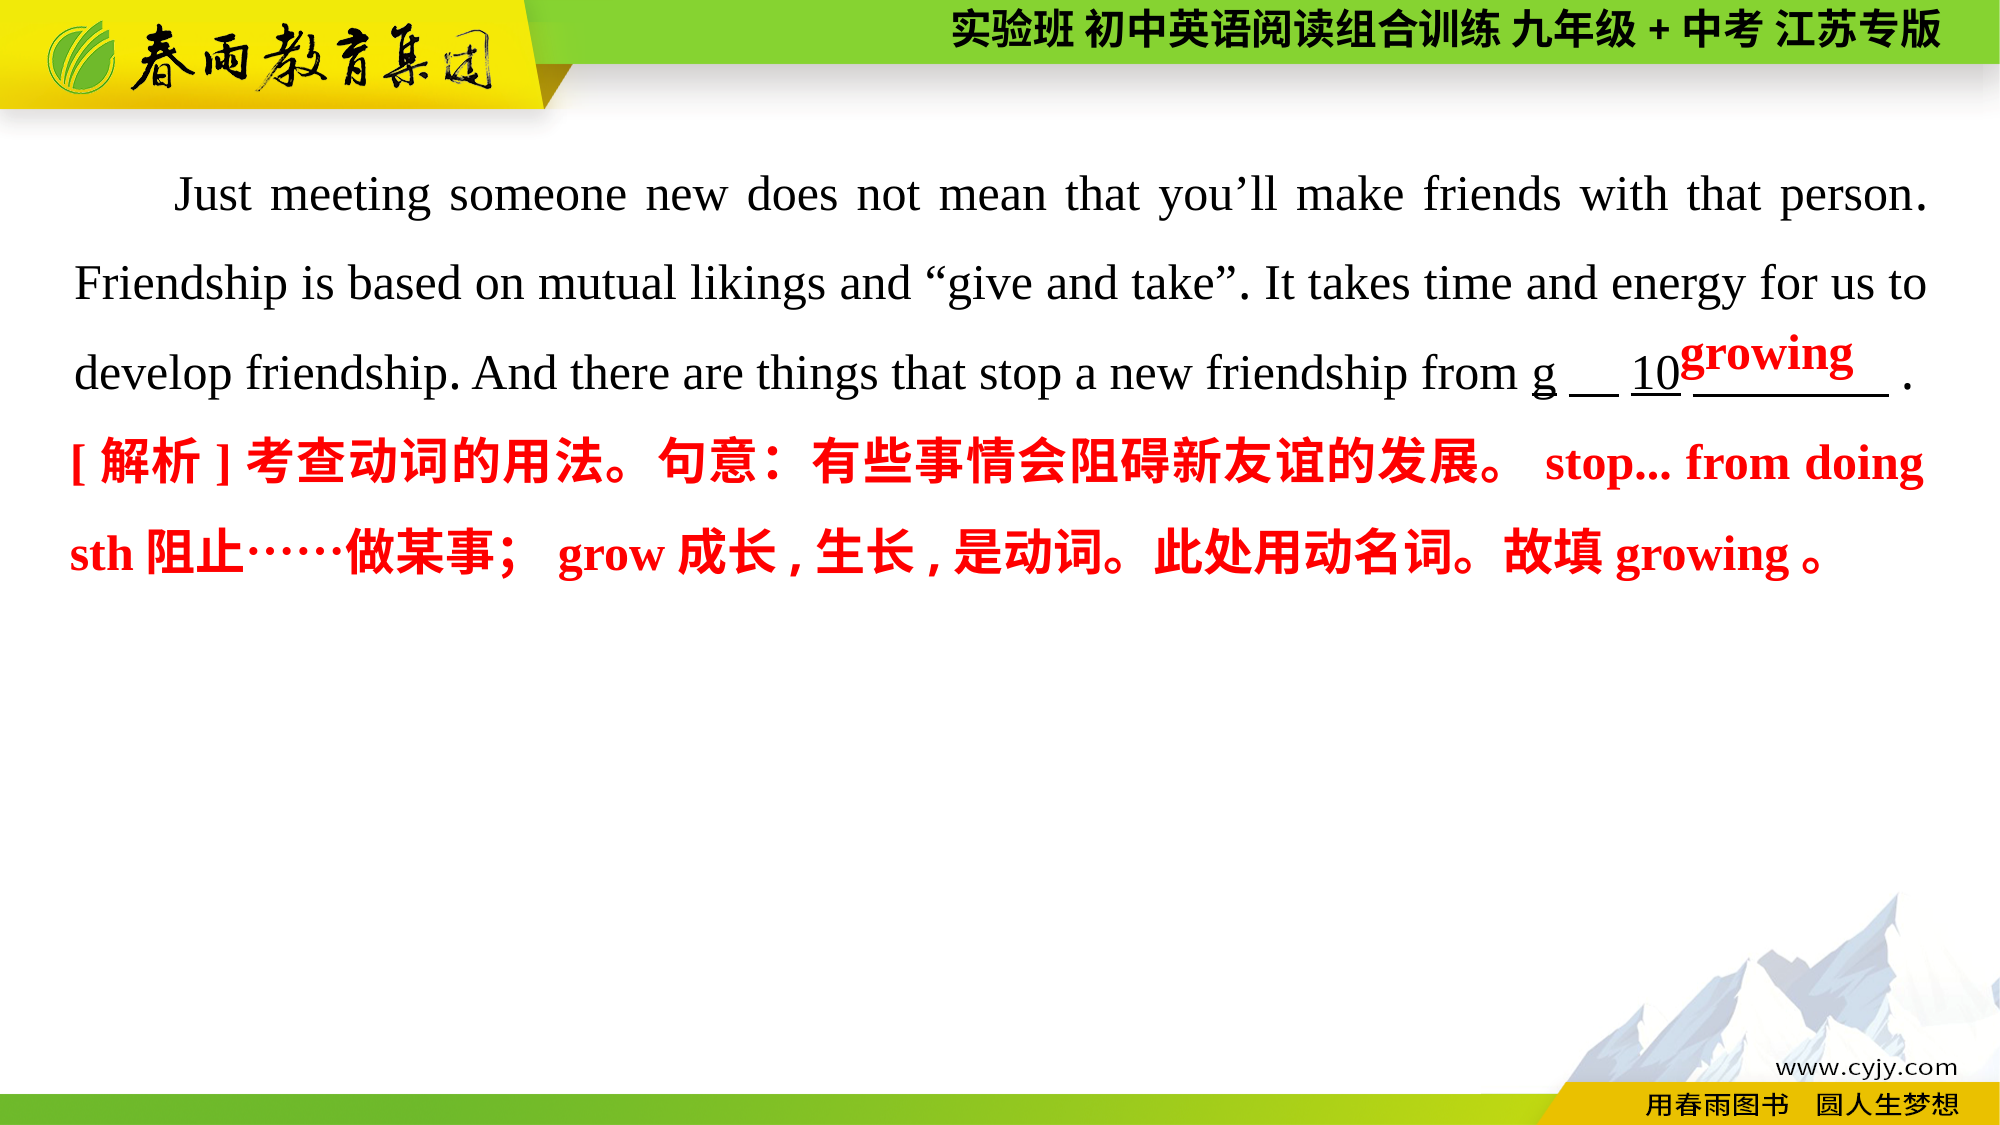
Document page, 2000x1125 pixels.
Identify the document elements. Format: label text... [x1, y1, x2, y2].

text_box [解析]考查动词的用法。句意：有些事情会阻碍新友谊的发展。stop... from doing sth阻止……做某事；grow成长,生长,是动词。此处用动名词。故填growing。 [54, 392, 1939, 588]
picture [0, 0, 2000, 1125]
list Just meeting someone new does not mean that you’ll make friends with that person. Friendship is based on mutual likings and “give and take”. It takes time and energy for us to develop friendship. And there are things that stop a new friendship from g 10 . [59, 122, 1944, 411]
text_box growing [1664, 311, 1869, 387]
